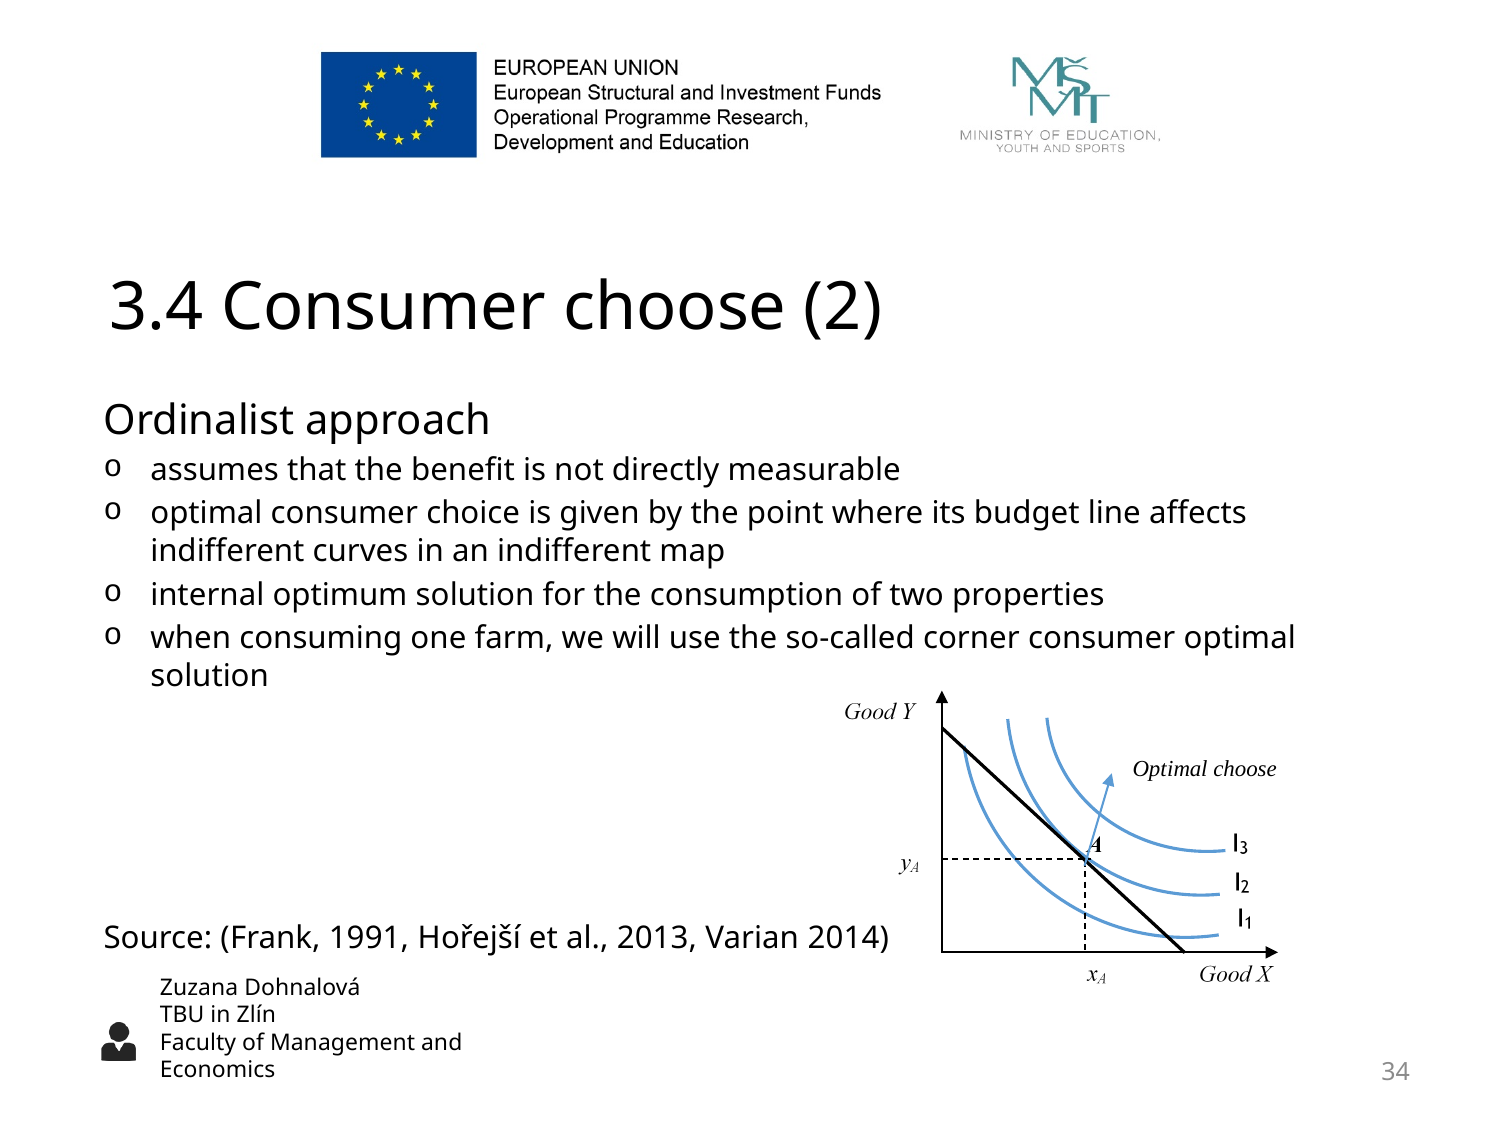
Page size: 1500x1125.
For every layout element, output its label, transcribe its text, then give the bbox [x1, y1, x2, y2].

text_box fhs.utb.cz [1195, 1034, 1500, 1083]
footer Zuzana Dohnalová TBU in Zlín Faculty of Management and Economics [145, 999, 561, 1083]
subtitle Ordinalist approach assumes that the benefit is not directly measurable optimal consumer choice is given by the point where its budget line affects indifferent curves in an indifferent map internal optimum solution for the consumption of two properties when consuming one farm, we will use the so-called corner consumer optimal solution Source: (Frank, 1991, Hořejší et al., 2013, Varian 2014) [88, 385, 1398, 965]
picture [596, 661, 1500, 1063]
title 3.4 Consumer choose (2) [94, 219, 1437, 386]
slide_number 34 [1074, 1042, 1425, 1103]
picture [268, 0, 1212, 210]
picture [101, 1021, 136, 1062]
